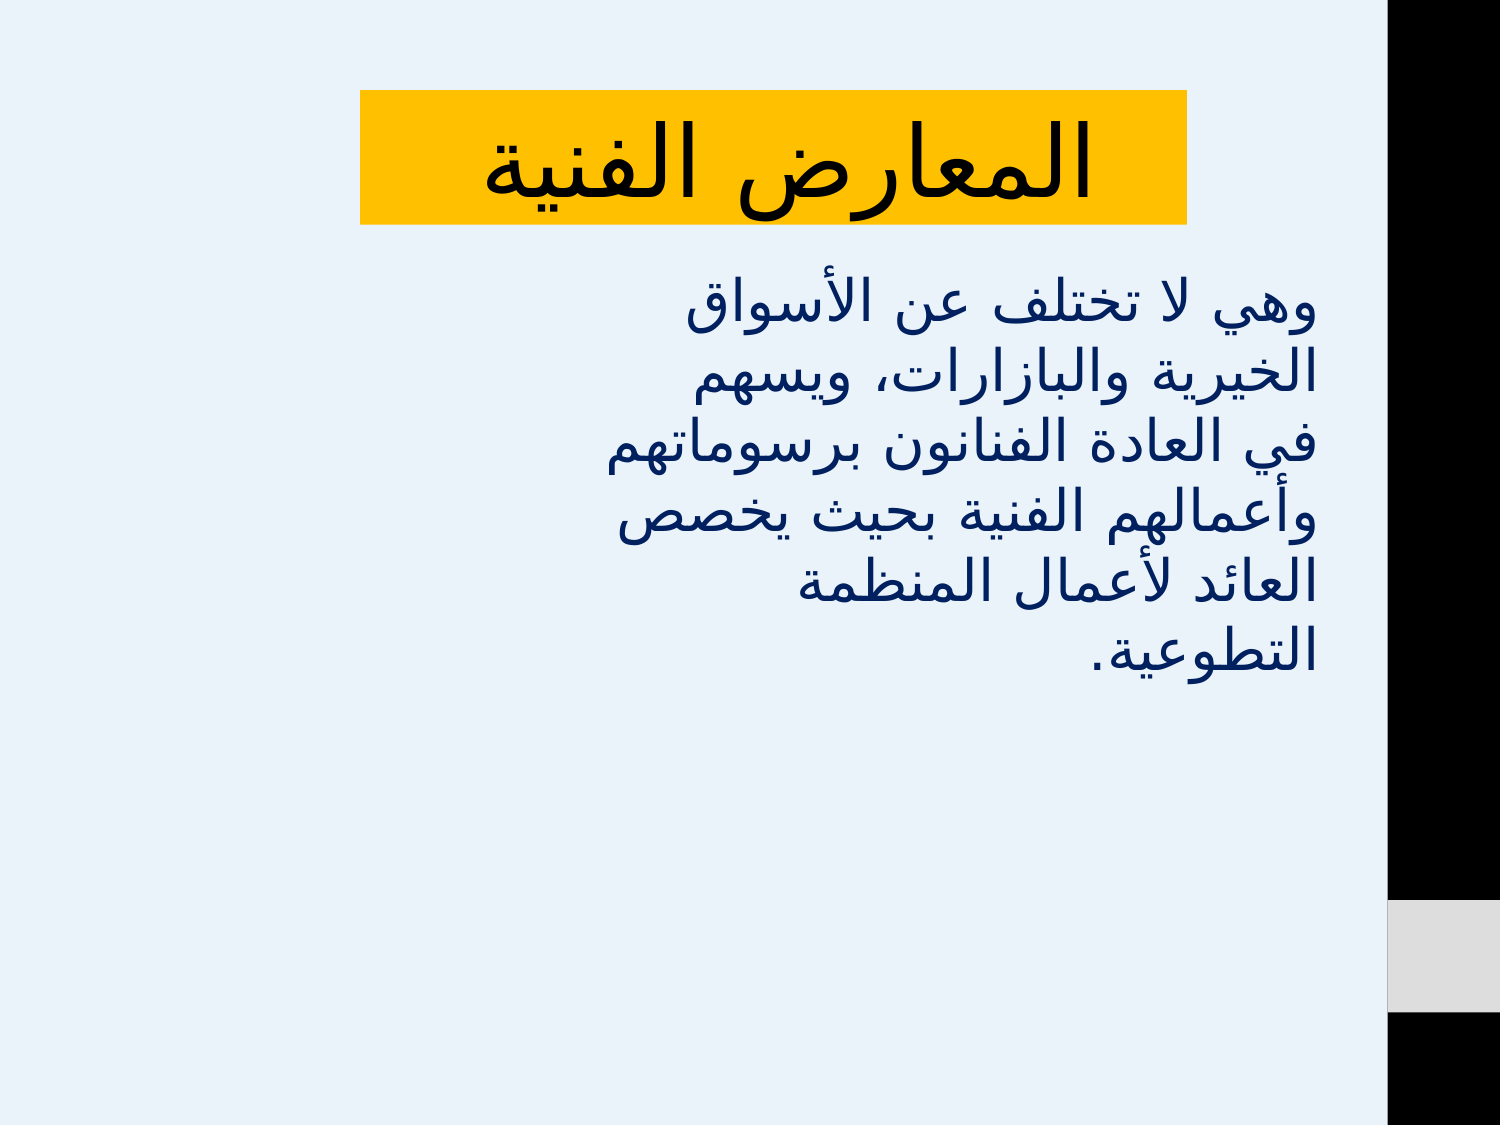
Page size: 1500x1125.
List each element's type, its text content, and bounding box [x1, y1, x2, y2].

text_box وهي لا تختلف عن الأسواق الخيرية والبازارات، ويسهم في العادة الفنانون برسوماتهم وأعمالهم الفنية بحيث يخصص العائد لأعمال المنظمة التطوعية. [584, 255, 1335, 690]
text_box المعارض الفنية [360, 90, 1187, 225]
